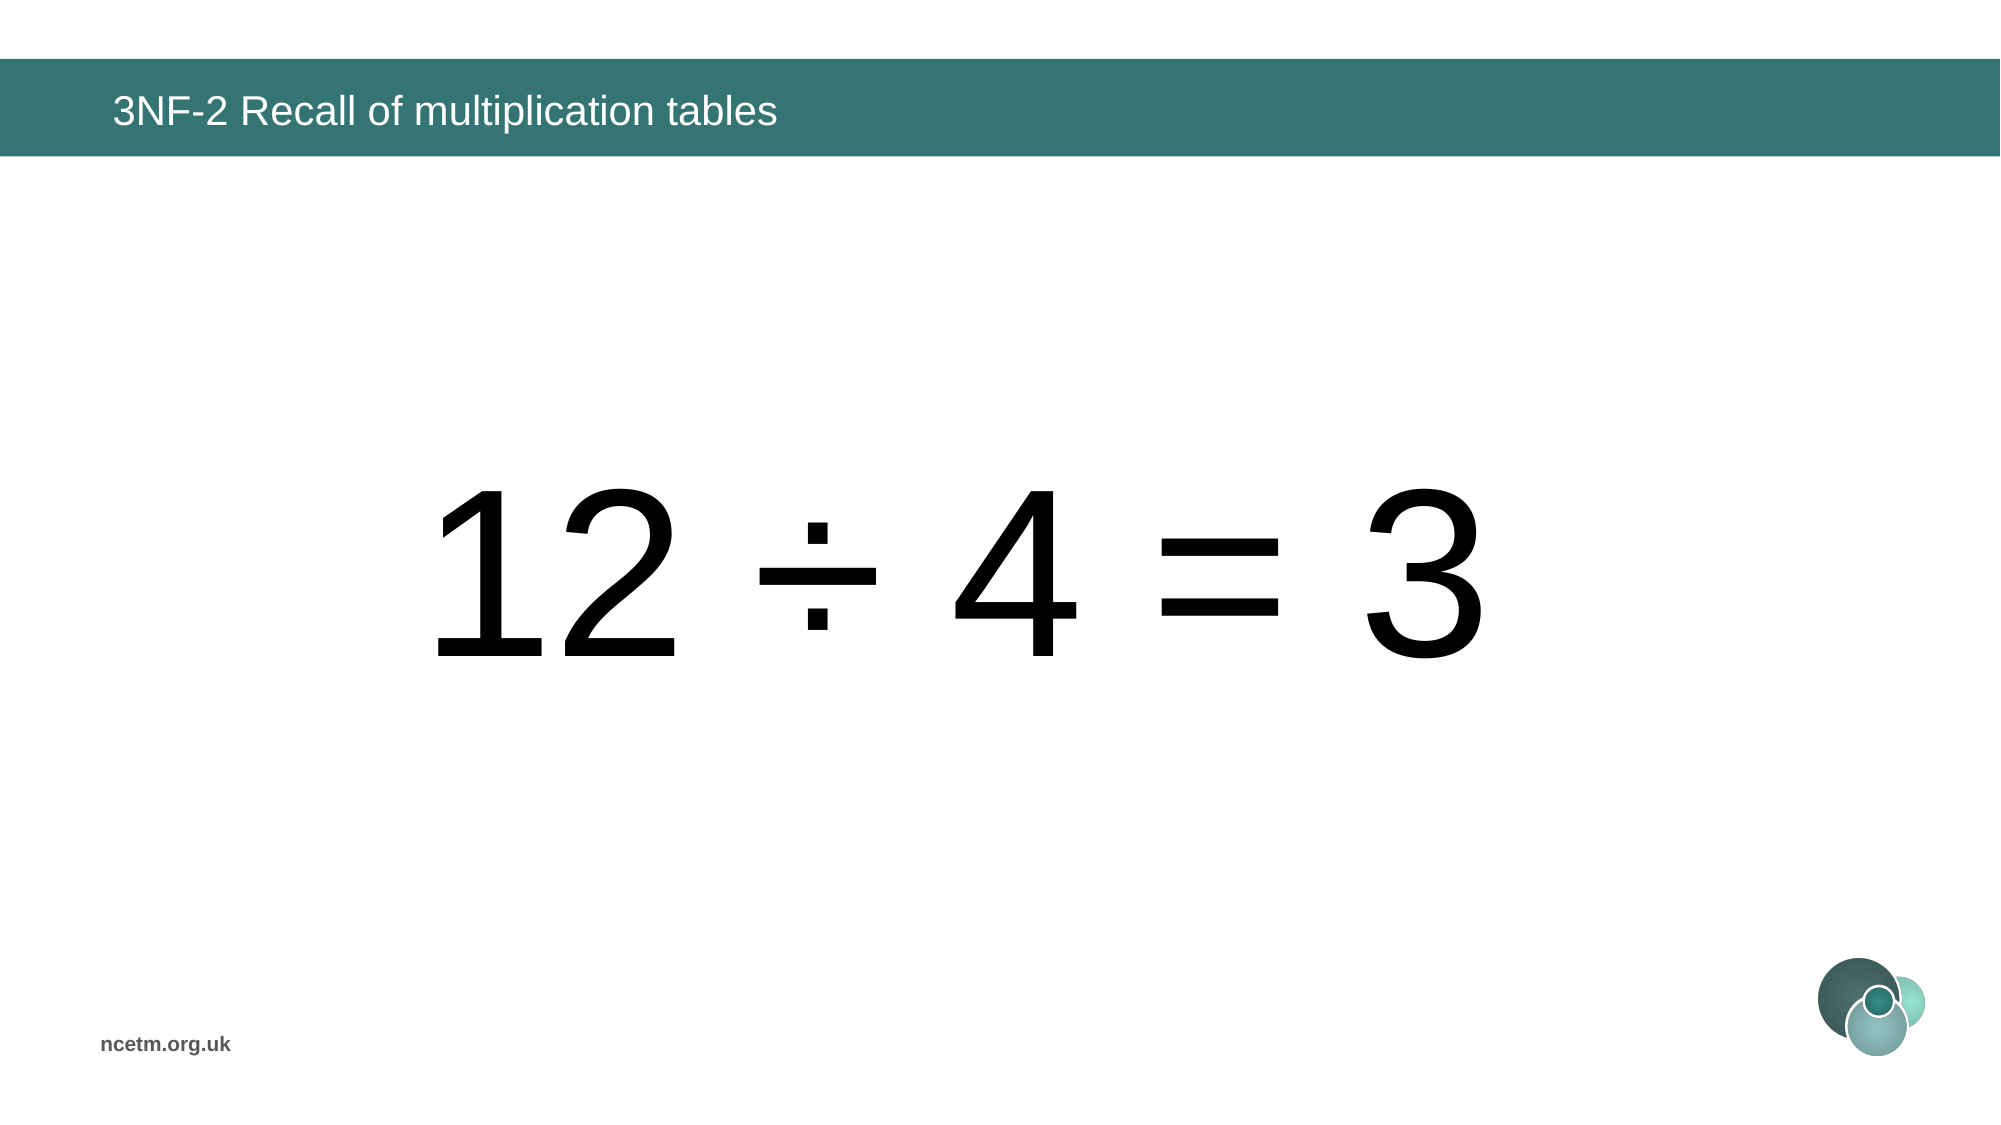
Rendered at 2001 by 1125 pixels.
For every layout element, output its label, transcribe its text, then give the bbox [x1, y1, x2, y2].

text_box 12 ÷ 4 = [405, 409, 1344, 712]
title 3NF-2 Recall of multiplication tables [97, 76, 1945, 147]
picture [1818, 958, 1925, 1056]
text_box 3 [1344, 409, 1508, 712]
